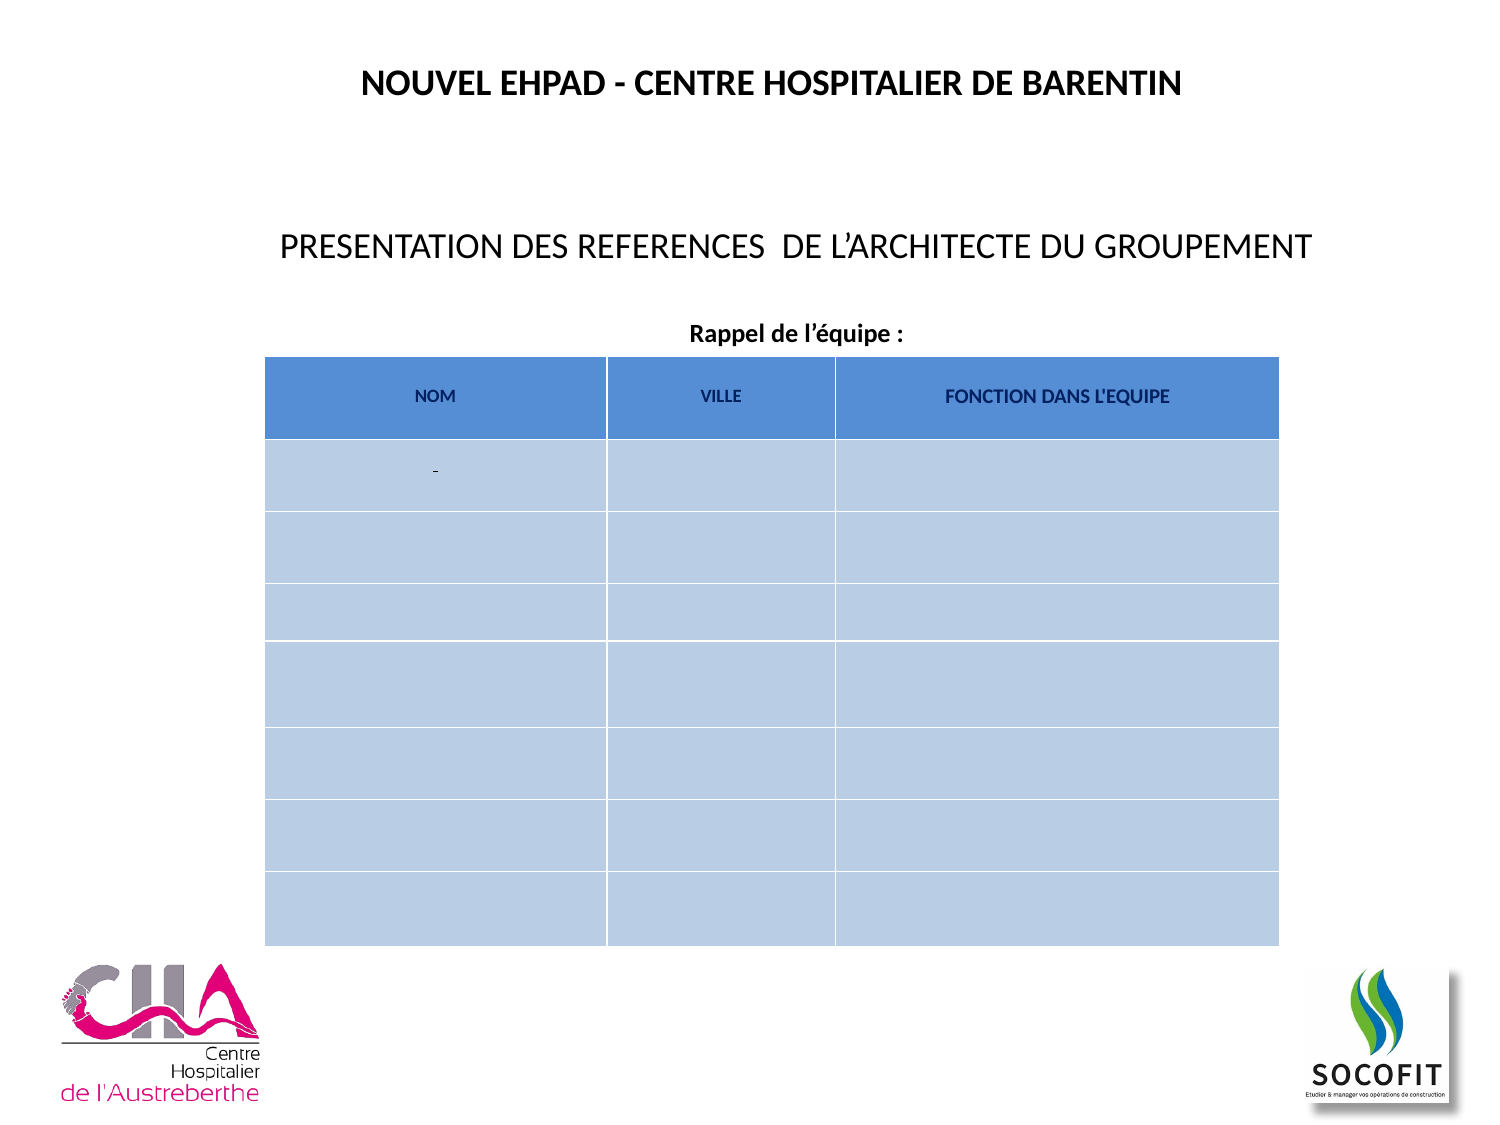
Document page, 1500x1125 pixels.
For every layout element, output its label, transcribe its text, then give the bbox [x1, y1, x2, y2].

table_cell [265, 642, 606, 727]
table_cell [836, 512, 1279, 583]
table_cell [608, 440, 835, 511]
text_box PRESENTATION DES REFERENCES DE L’ARCHITECTE DU GROUPEMENT Rappel de l’équipe : [159, 214, 1435, 356]
picture [54, 957, 265, 1107]
table_cell [608, 512, 835, 583]
table_header VILLE [608, 357, 835, 439]
table_cell [608, 872, 835, 946]
table_cell [608, 728, 835, 799]
table_cell [836, 584, 1279, 640]
picture [1302, 963, 1449, 1103]
table_cell [265, 728, 606, 799]
table_cell [265, 872, 606, 946]
title NOUVEL EHPAD - CENTRE HOSPITALIER DE BARENTIN [184, 30, 1360, 161]
table_cell [836, 642, 1279, 727]
table_cell [608, 800, 835, 871]
table_cell [608, 642, 835, 727]
table_cell [608, 584, 835, 640]
table_header FONCTION DANS L'EQUIPE [836, 357, 1279, 439]
table_cell [836, 728, 1279, 799]
table_header NOM [265, 357, 606, 439]
table_cell [836, 872, 1279, 946]
table_cell [265, 512, 606, 583]
table_cell [265, 584, 606, 640]
table_cell [836, 800, 1279, 871]
table_cell [265, 800, 606, 871]
table_cell [836, 440, 1279, 511]
table_cell [265, 440, 606, 511]
